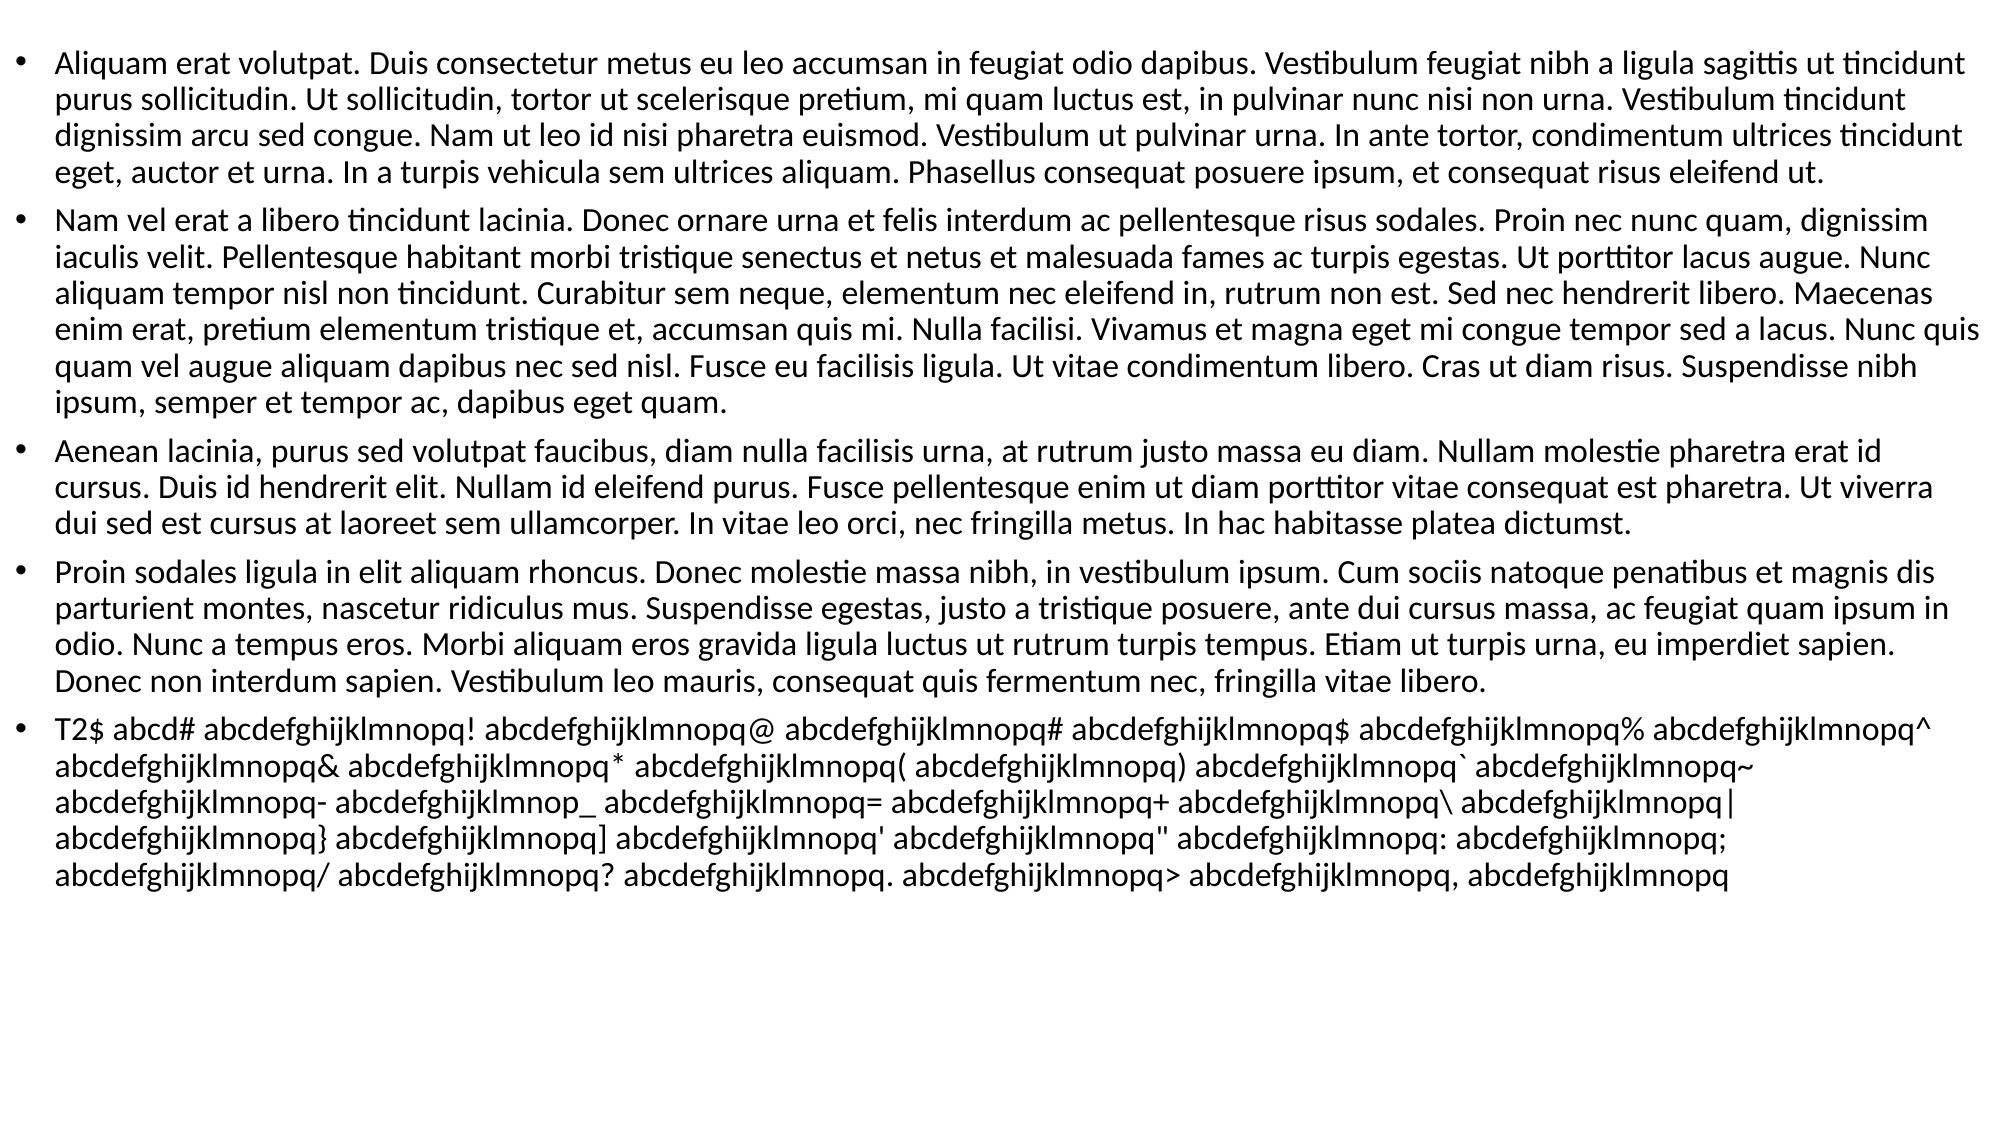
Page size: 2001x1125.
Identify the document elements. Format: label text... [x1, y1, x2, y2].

list Aliquam erat volutpat. Duis consectetur metus eu leo accumsan in feugiat odio dapibus. Vestibulum feugiat nibh a ligula sagittis ut tincidunt purus sollicitudin. Ut sollicitudin, tortor ut scelerisque pretium, mi quam luctus est, in pulvinar nunc nisi non urna. Vestibulum tincidunt dignissim arcu sed congue. Nam ut leo id nisi pharetra euismod. Vestibulum ut pulvinar urna. In ante tortor, condimentum ultrices tincidunt eget, auctor et urna. In a turpis vehicula sem ultrices aliquam. Phasellus consequat posuere ipsum, et consequat risus eleifend ut. Nam vel erat a libero tincidunt lacinia. Donec ornare urna et felis interdum ac pellentesque risus sodales. Proin nec nunc quam, dignissim iaculis velit. Pellentesque habitant morbi tristique senectus et netus et malesuada fames ac turpis egestas. Ut porttitor lacus augue. Nunc aliquam tempor nisl non tincidunt. Curabitur sem neque, elementum nec eleifend in, rutrum non est. Sed nec hendrerit libero. Maecenas enim erat, pretium elementum tristique et, accumsan quis mi. Nulla facilisi. Vivamus et magna eget mi congue tempor sed a lacus. Nunc quis quam vel augue aliquam dapibus nec sed nisl. Fusce eu facilisis ligula. Ut vitae condimentum libero. Cras ut diam risus. Suspendisse nibh ipsum, semper et tempor ac, dapibus eget quam. Aenean lacinia, purus sed volutpat faucibus, diam nulla facilisis urna, at rutrum justo massa eu diam. Nullam molestie pharetra erat id cursus. Duis id hendrerit elit. Nullam id eleifend purus. Fusce pellentesque enim ut diam porttitor vitae consequat est pharetra. Ut viverra dui sed est cursus at laoreet sem ullamcorper. In vitae leo orci, nec fringilla metus. In hac habitasse platea dictumst. Proin sodales ligula in elit aliquam rhoncus. Donec molestie massa nibh, in vestibulum ipsum. Cum sociis natoque penatibus et magnis dis parturient montes, nascetur ridiculus mus. Suspendisse egestas, justo a tristique posuere, ante dui cursus massa, ac feugiat quam ipsum in odio. Nunc a tempus eros. Morbi aliquam eros gravida ligula luctus ut rutrum turpis tempus. Etiam ut turpis urna, eu imperdiet sapien. Donec non interdum sapien. Vestibulum leo mauris, consequat quis fermentum nec, fringilla vitae libero. T2$ abcd# abcdefghijklmnopq! abcdefghijklmnopq@ abcdefghijklmnopq# abcdefghijklmnopq$ abcdefghijklmnopq% abcdefghijklmnopq^ abcdefghijklmnopq& abcdefghijklmnopq* abcdefghijklmnopq( abcdefghijklmnopq) abcdefghijklmnopq` abcdefghijklmnopq~ abcdefghijklmnopq- abcdefghijklmnop_ abcdefghijklmnopq= abcdefghijklmnopq+ abcdefghijklmnopq\ abcdefghijklmnopq| abcdefghijklmnopq} abcdefghijklmnopq] abcdefghijklmnopq' abcdefghijklmnopq" abcdefghijklmnopq: abcdefghijklmnopq; abcdefghijklmnopq/ abcdefghijklmnopq? abcdefghijklmnopq. abcdefghijklmnopq> abcdefghijklmnopq, abcdefghijklmnopq [0, 37, 2000, 939]
